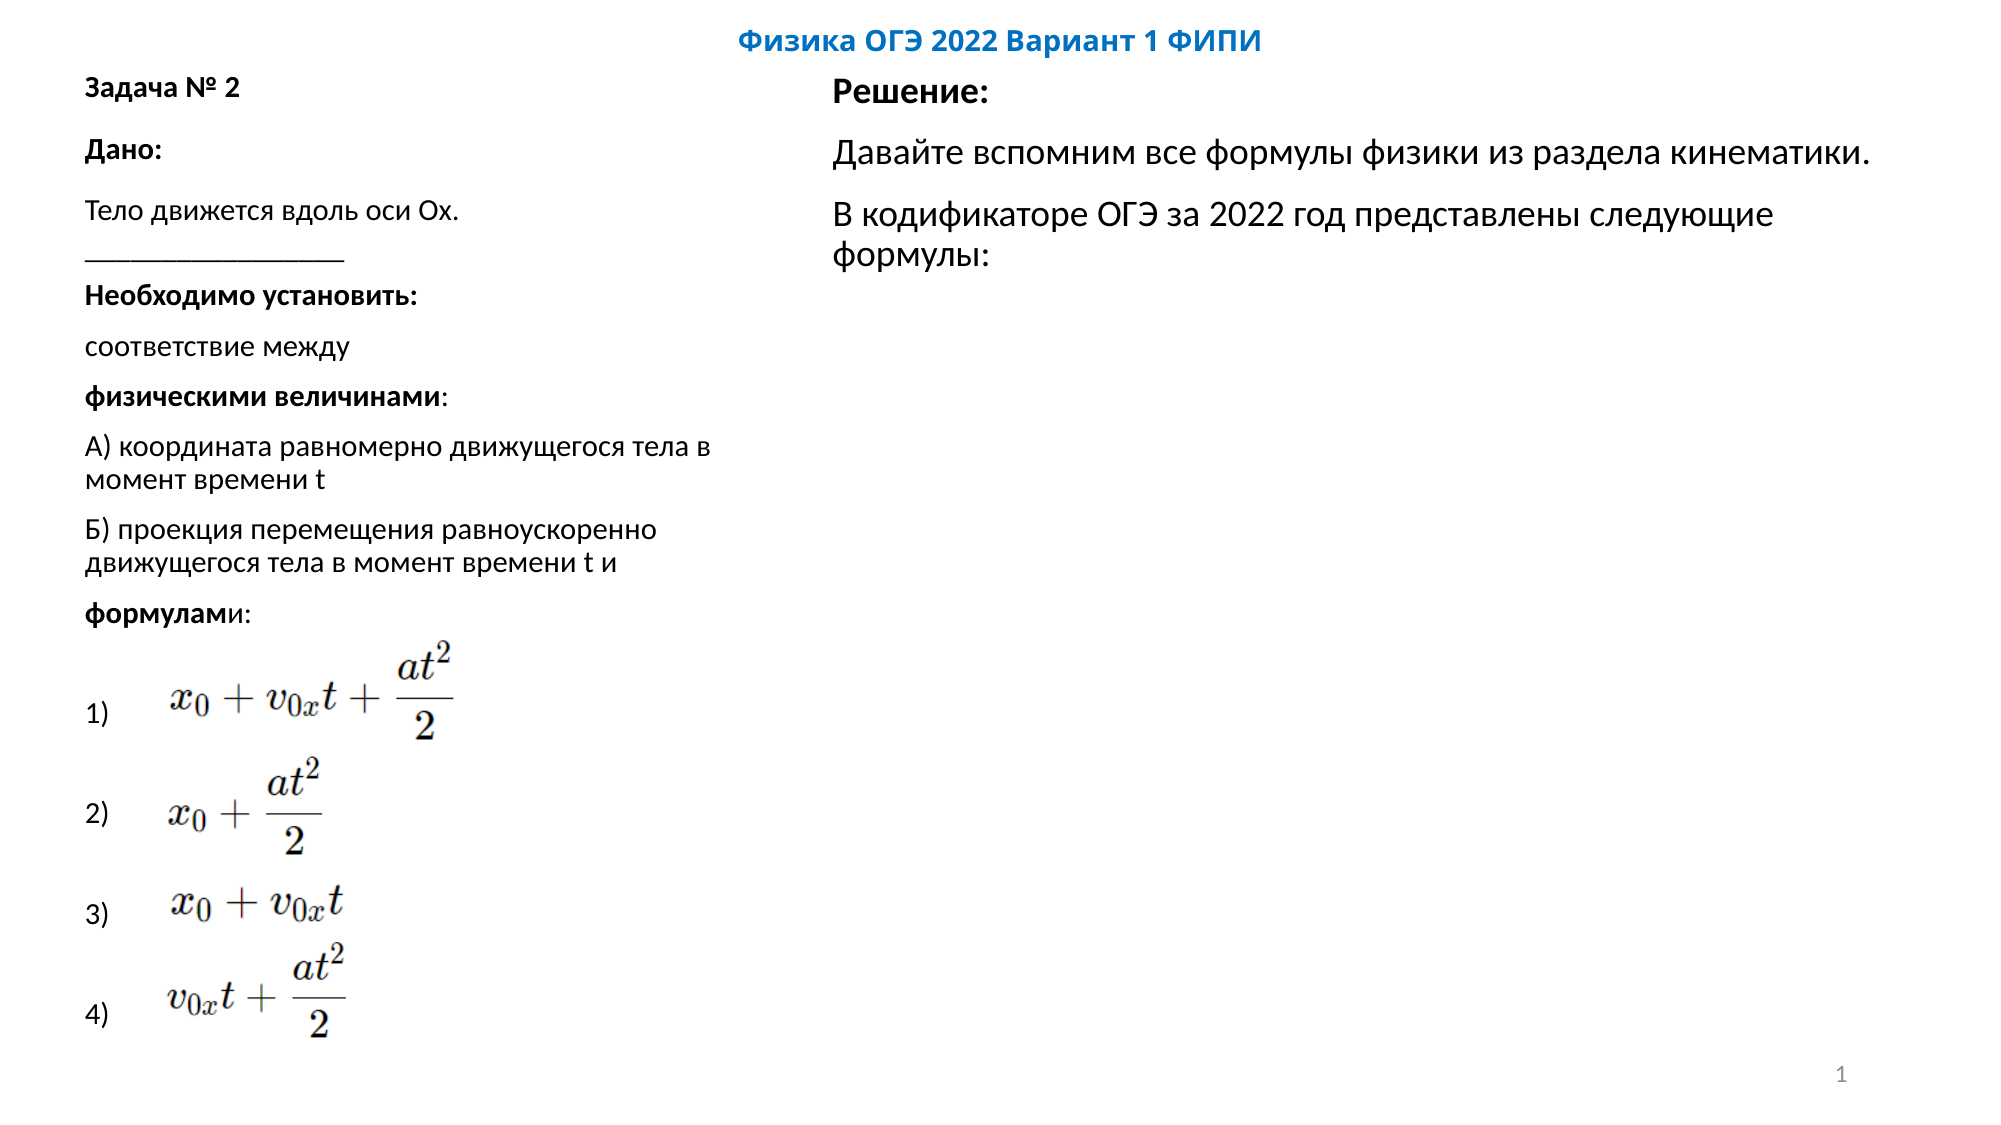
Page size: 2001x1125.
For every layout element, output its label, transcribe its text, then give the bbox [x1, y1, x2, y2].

title Физика ОГЭ 2022 Вариант 1 ФИПИ [18, 20, 1982, 64]
picture [162, 936, 351, 1045]
picture [162, 634, 460, 861]
list Решение: Давайте вспомним все формулы физики из раздела кинематики. В кодификаторе ОГЭ за 2022 год представлены следующие формулы: [817, 63, 1939, 1065]
list Задача № 2 Дано: Тело движется вдоль оси Ох. _________________ Необходимо установить: соответствие между физическими величинами: А) координата равномерно движущегося тела в момент времени t Б) проекция перемещения равноускоренно движущегося тела в момент времени t и формулами: 1) 2) 3) 4) [70, 63, 800, 1043]
slide_number 1 [1412, 1042, 1863, 1103]
picture [162, 876, 351, 931]
